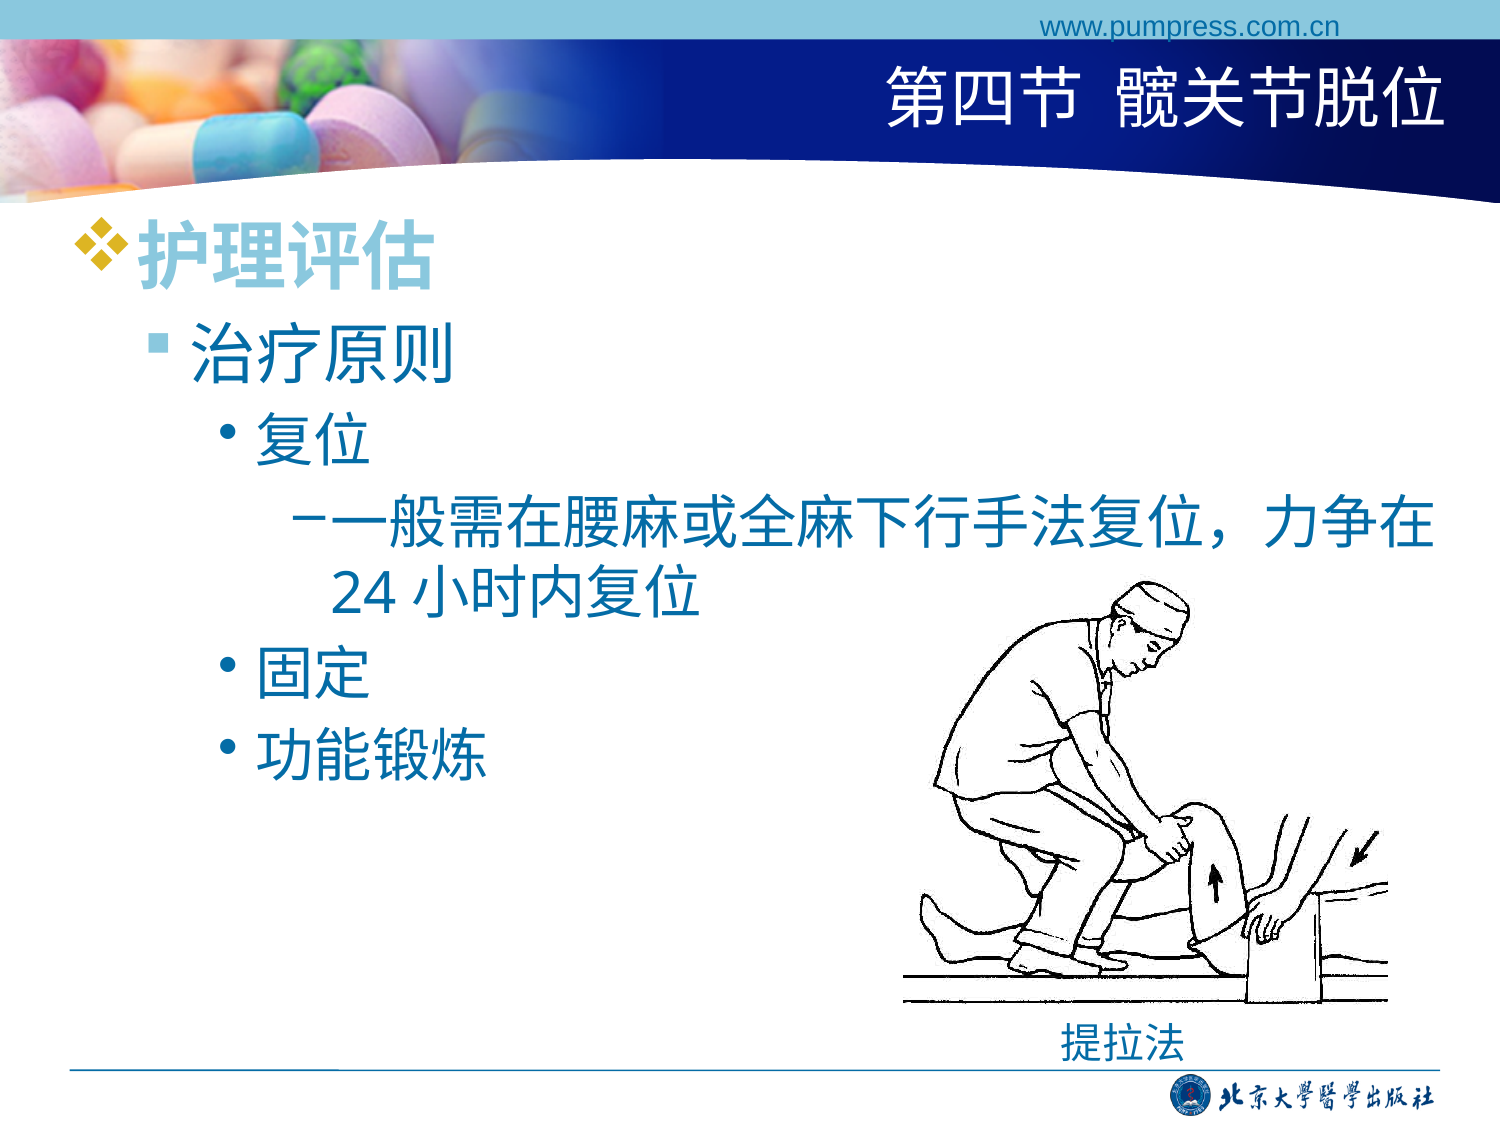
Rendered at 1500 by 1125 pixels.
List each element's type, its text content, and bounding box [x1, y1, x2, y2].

title 第四节 髋关节脱位 [137, 49, 1463, 143]
list 护理评估 治疗原则 复位 一般需在腰麻或全麻下行手法复位，力争在24小时内复位 固定 功能锻炼 [52, 200, 1466, 1001]
picture [1170, 1074, 1436, 1118]
picture [903, 574, 1389, 1009]
slide_number www.pumpress.com.cn [1025, 0, 1463, 38]
picture [0, 40, 1500, 203]
text_box 提拉法 [1046, 1016, 1202, 1075]
